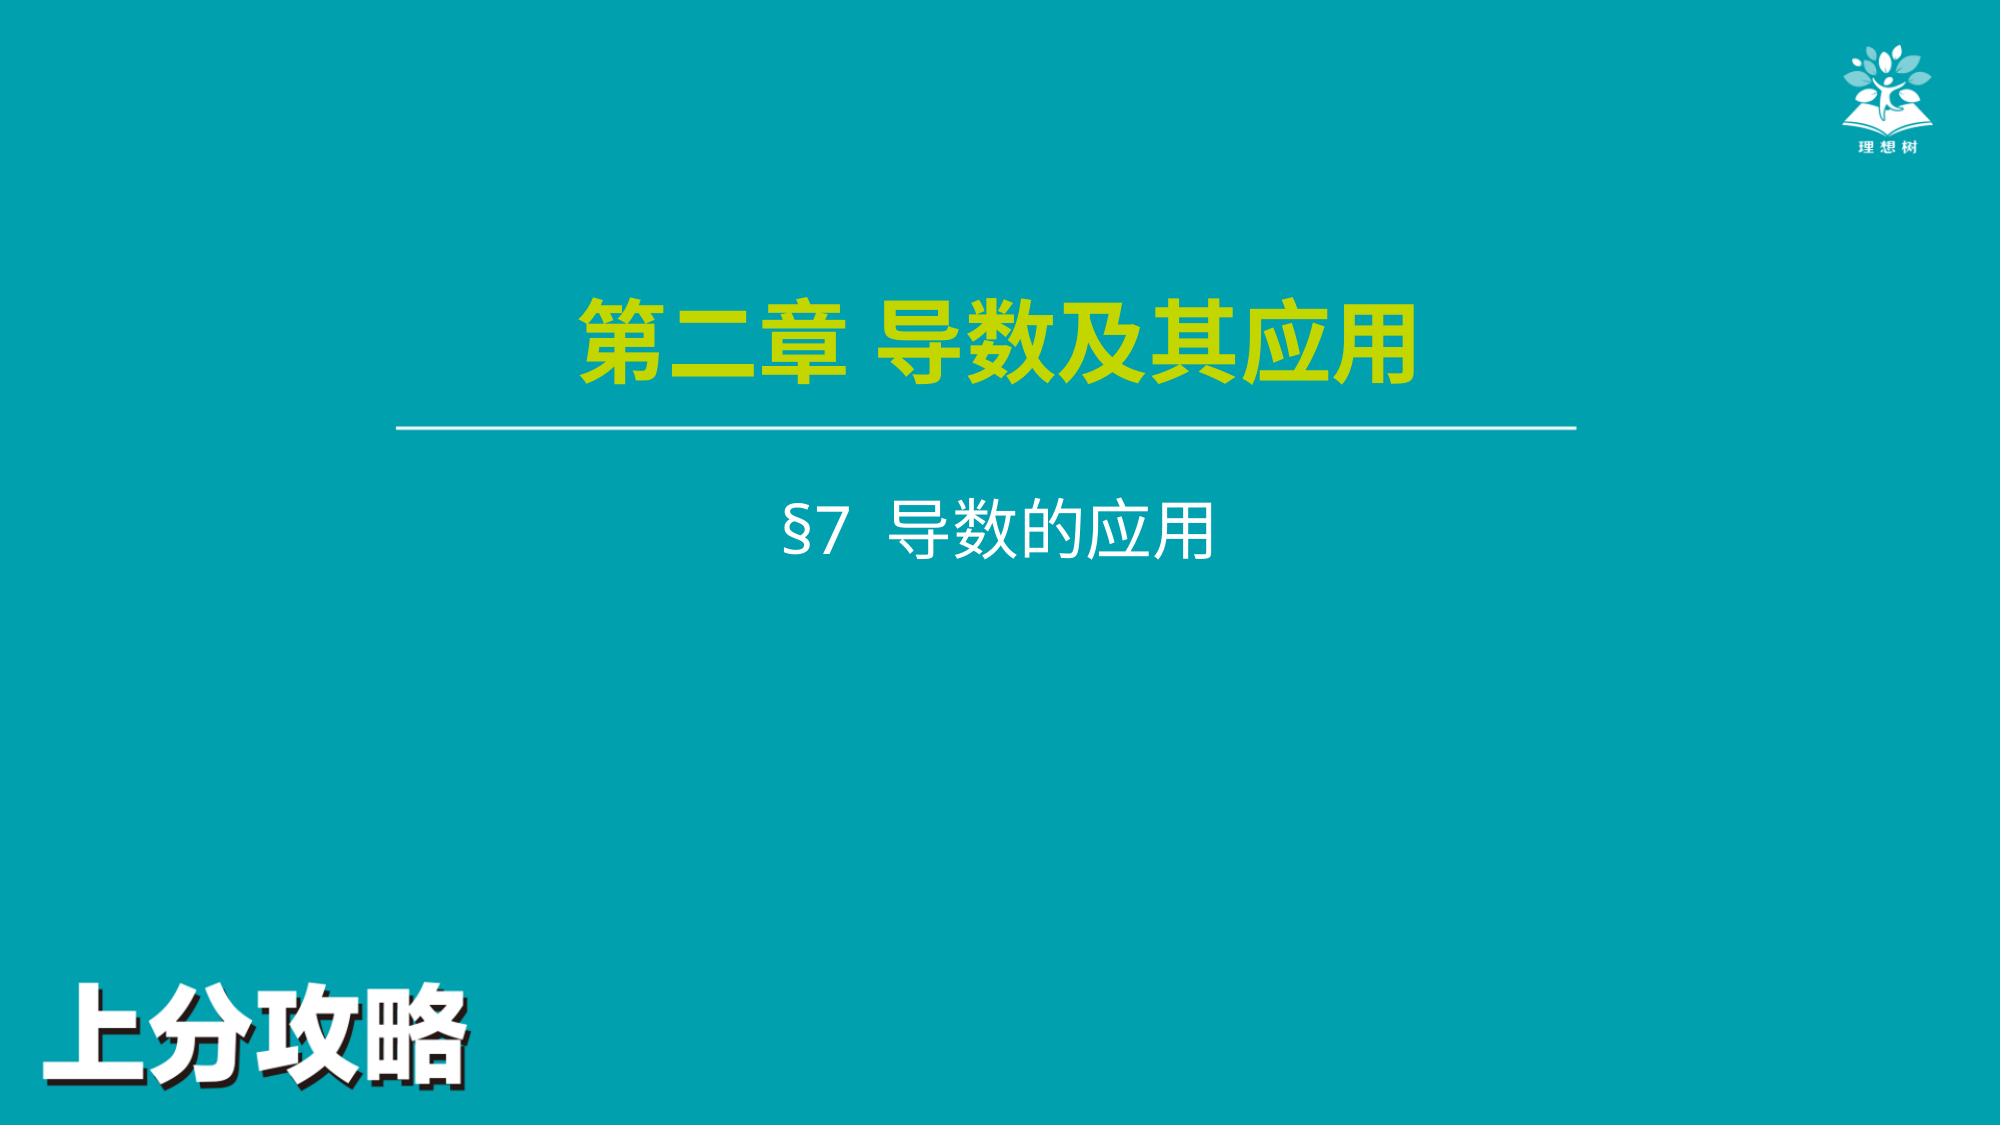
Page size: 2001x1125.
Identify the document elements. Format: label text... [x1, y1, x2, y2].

picture [0, 413, 2000, 472]
text_box 第二章 导数及其应用 [0, 265, 2000, 413]
text_box §7 导数的应用 [0, 472, 2000, 579]
picture [0, 579, 2000, 1125]
picture [0, 0, 2000, 265]
